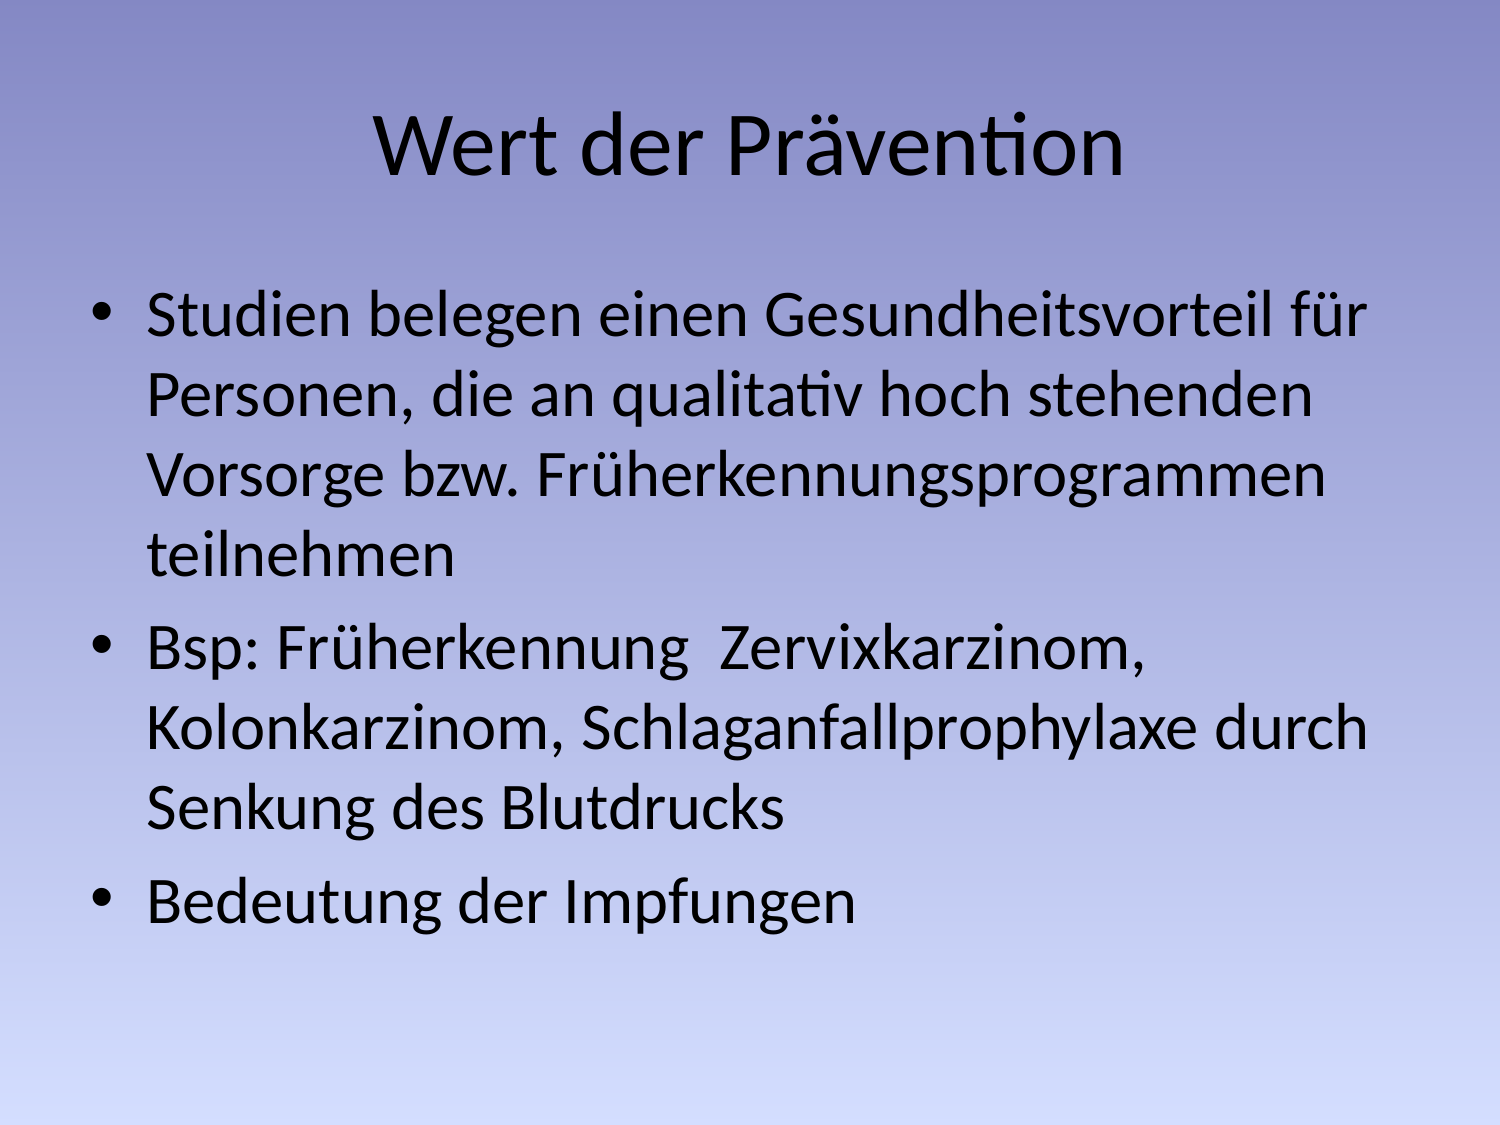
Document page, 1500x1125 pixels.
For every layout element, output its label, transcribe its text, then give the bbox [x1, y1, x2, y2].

list Studien belegen einen Gesundheitsvorteil für Personen, die an qualitativ hoch stehenden Vorsorge bzw. Früherkennungsprogrammen teilnehmen Bsp: Früherkennung Zervixkarzinom, Kolonkarzinom, Schlaganfallprophylaxe durch Senkung des Blutdrucks Bedeutung der Impfungen [75, 262, 1425, 1005]
title Wert der Prävention [75, 45, 1425, 233]
